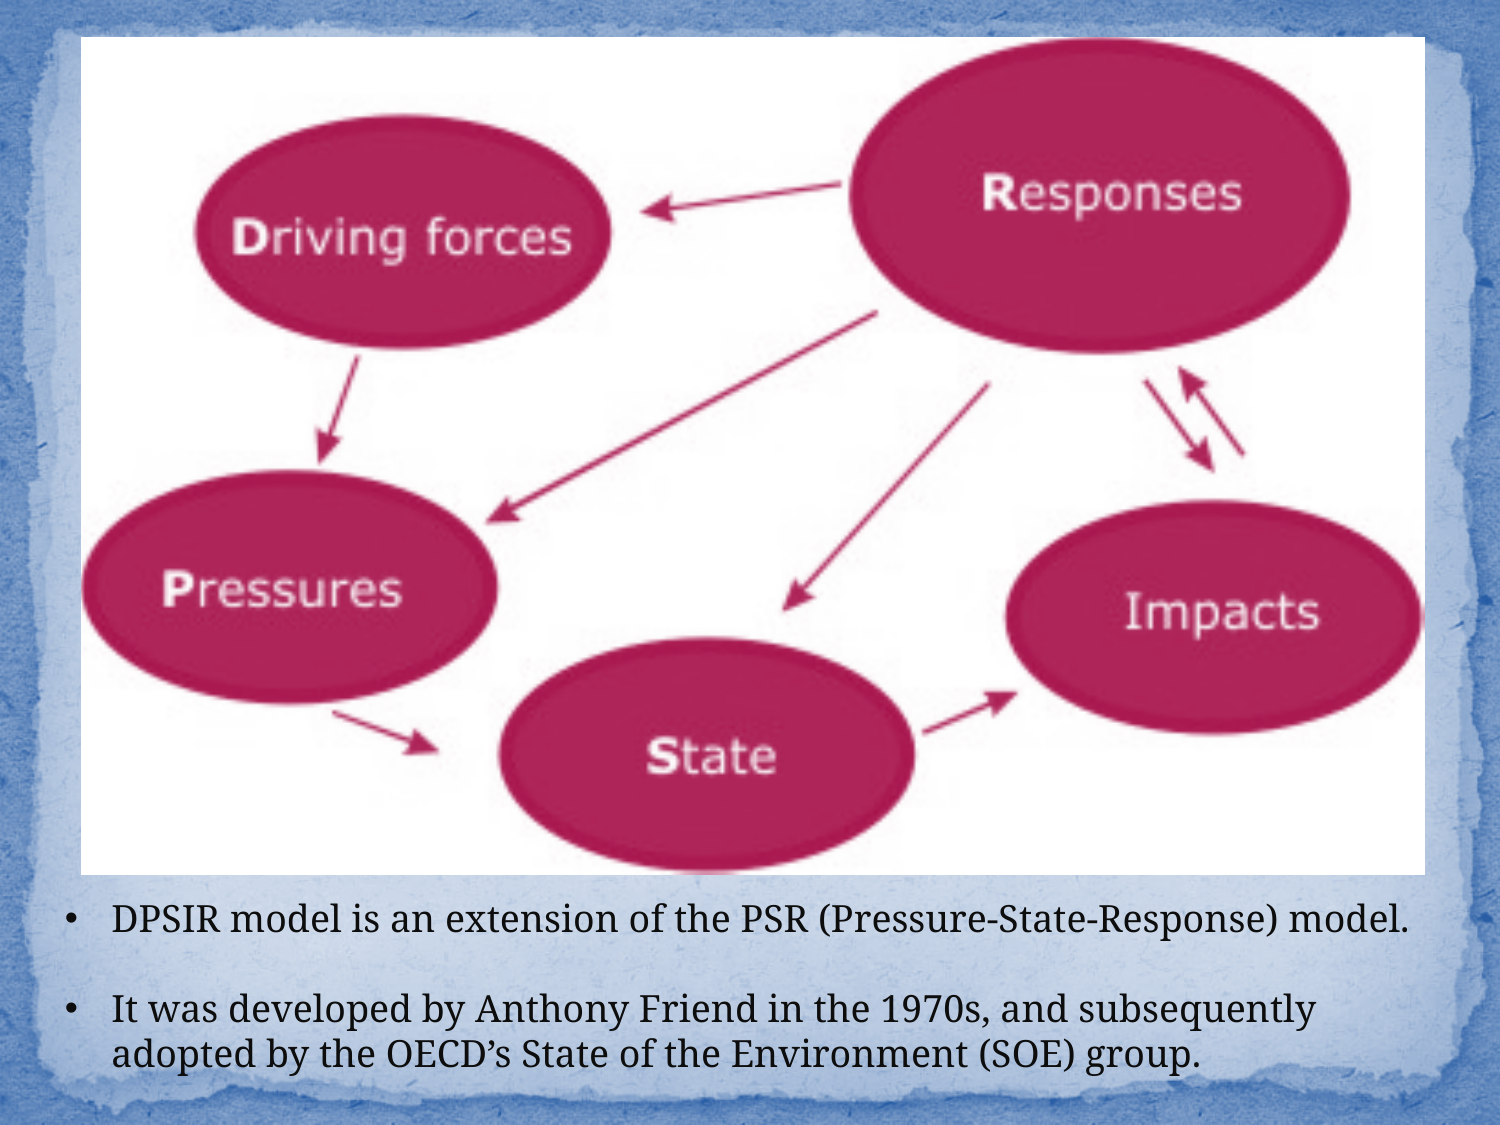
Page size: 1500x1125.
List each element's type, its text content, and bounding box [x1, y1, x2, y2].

text_box DPSIR model is an extension of the PSR (Pressure-State-Response) model. It was developed by Anthony Friend in the 1970s, and subsequently adopted by the OECD’s State of the Environment (SOE) group. [50, 887, 1450, 1083]
picture [81, 37, 1426, 876]
